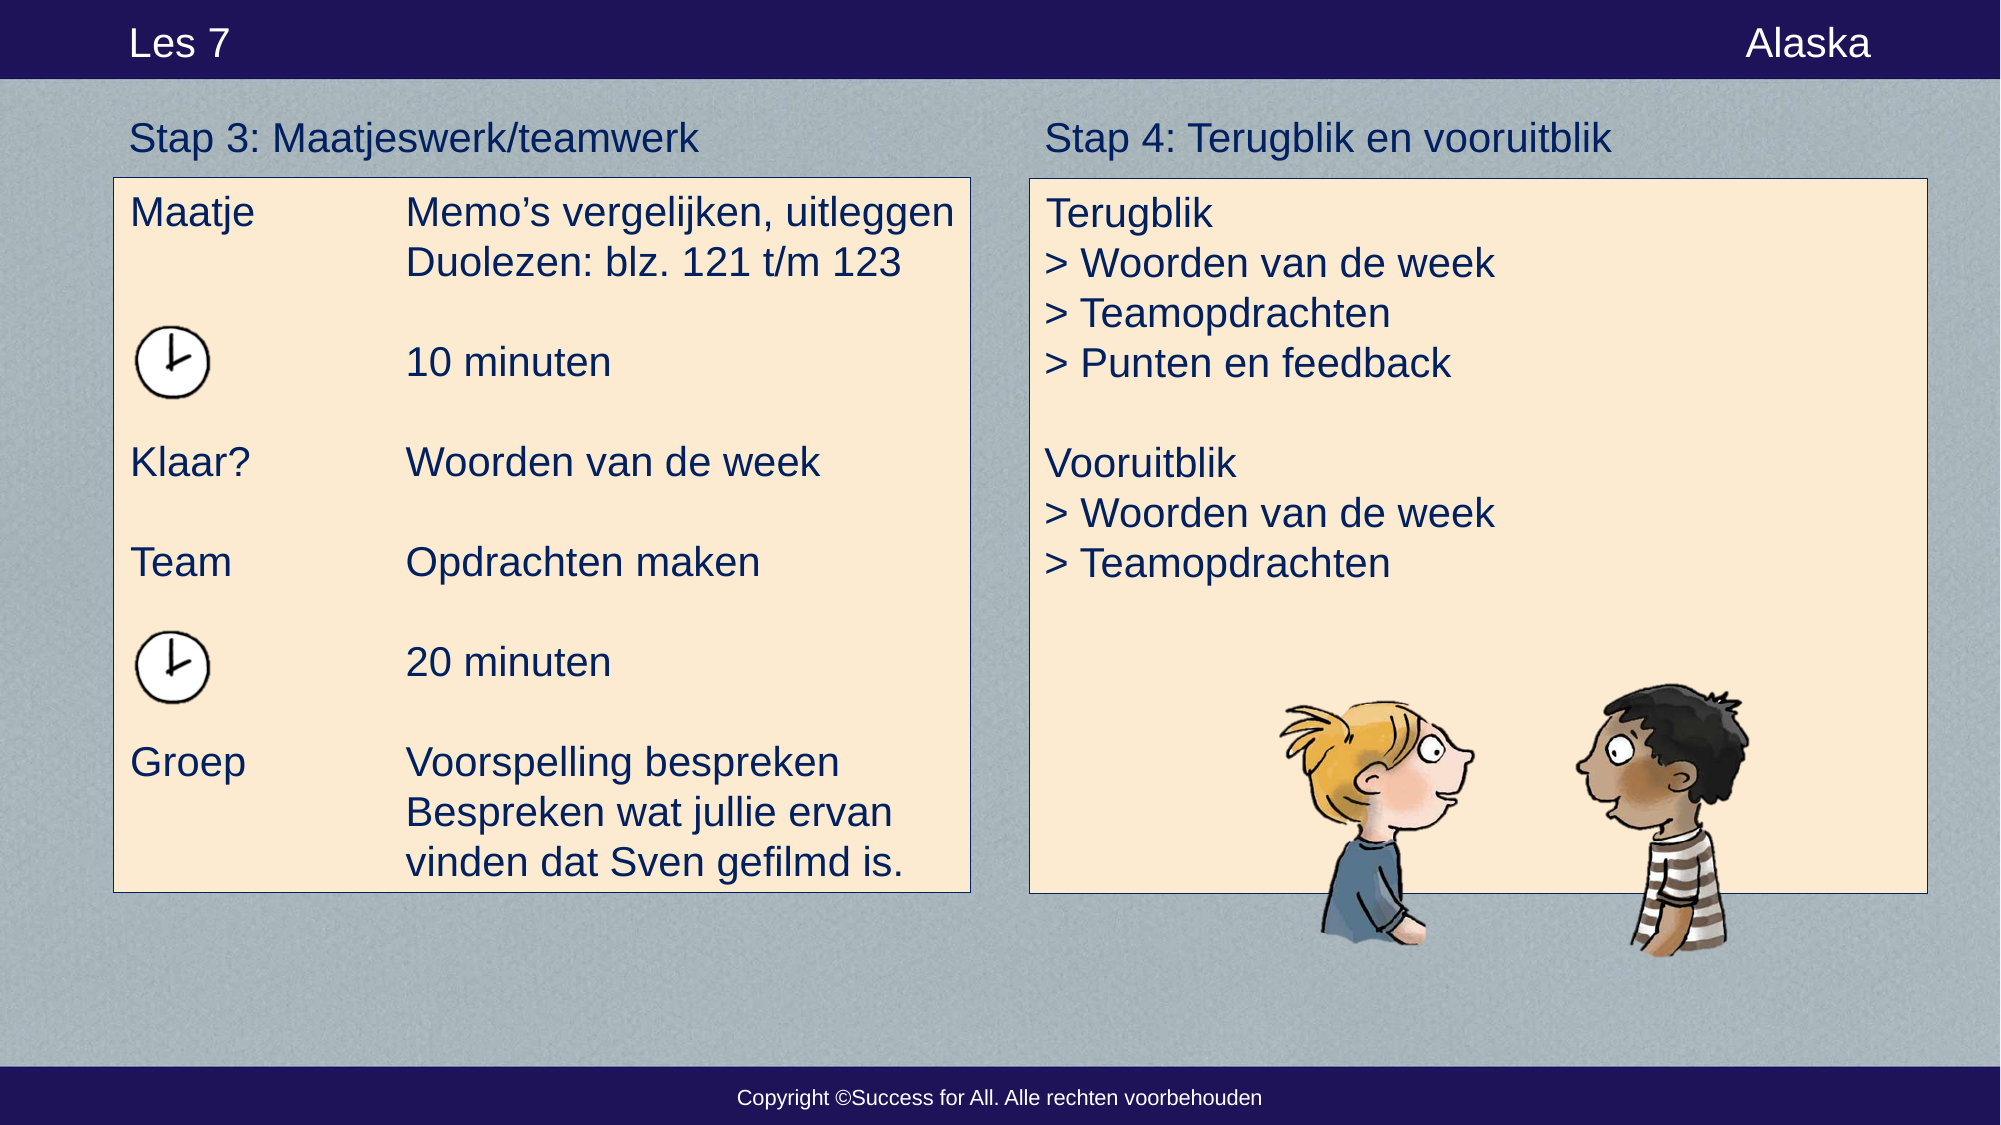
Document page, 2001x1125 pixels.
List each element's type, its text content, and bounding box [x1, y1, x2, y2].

text_box Alaska [999, 8, 1886, 73]
text_box Stap 4: Terugblik en vooruitblik [1029, 103, 1822, 169]
text_box Maatje Memo’s vergelijken, uitleggen Duolezen: blz. 121 t/m 123 10 minuten Klaar? Woorden van de week Team Opdrachten maken 20 minuten Groep Voorspelling bespreken Bespreken wat jullie ervan vinden dat Sven gefilmd is. [113, 177, 971, 893]
text_box Stap 3: Maatjeswerk/teamwerk [114, 103, 907, 169]
picture [0, 0, 2001, 1125]
text_box Terugblik > Woorden van de week > Teamopdrachten > Punten en feedback Vooruitblik > Woorden van de week > Teamopdrachten [1029, 178, 1928, 894]
text_box Copyright ©Success for All. Alle rechten voorbehouden [0, 1076, 2000, 1125]
text_box Les 7 [114, 8, 354, 73]
